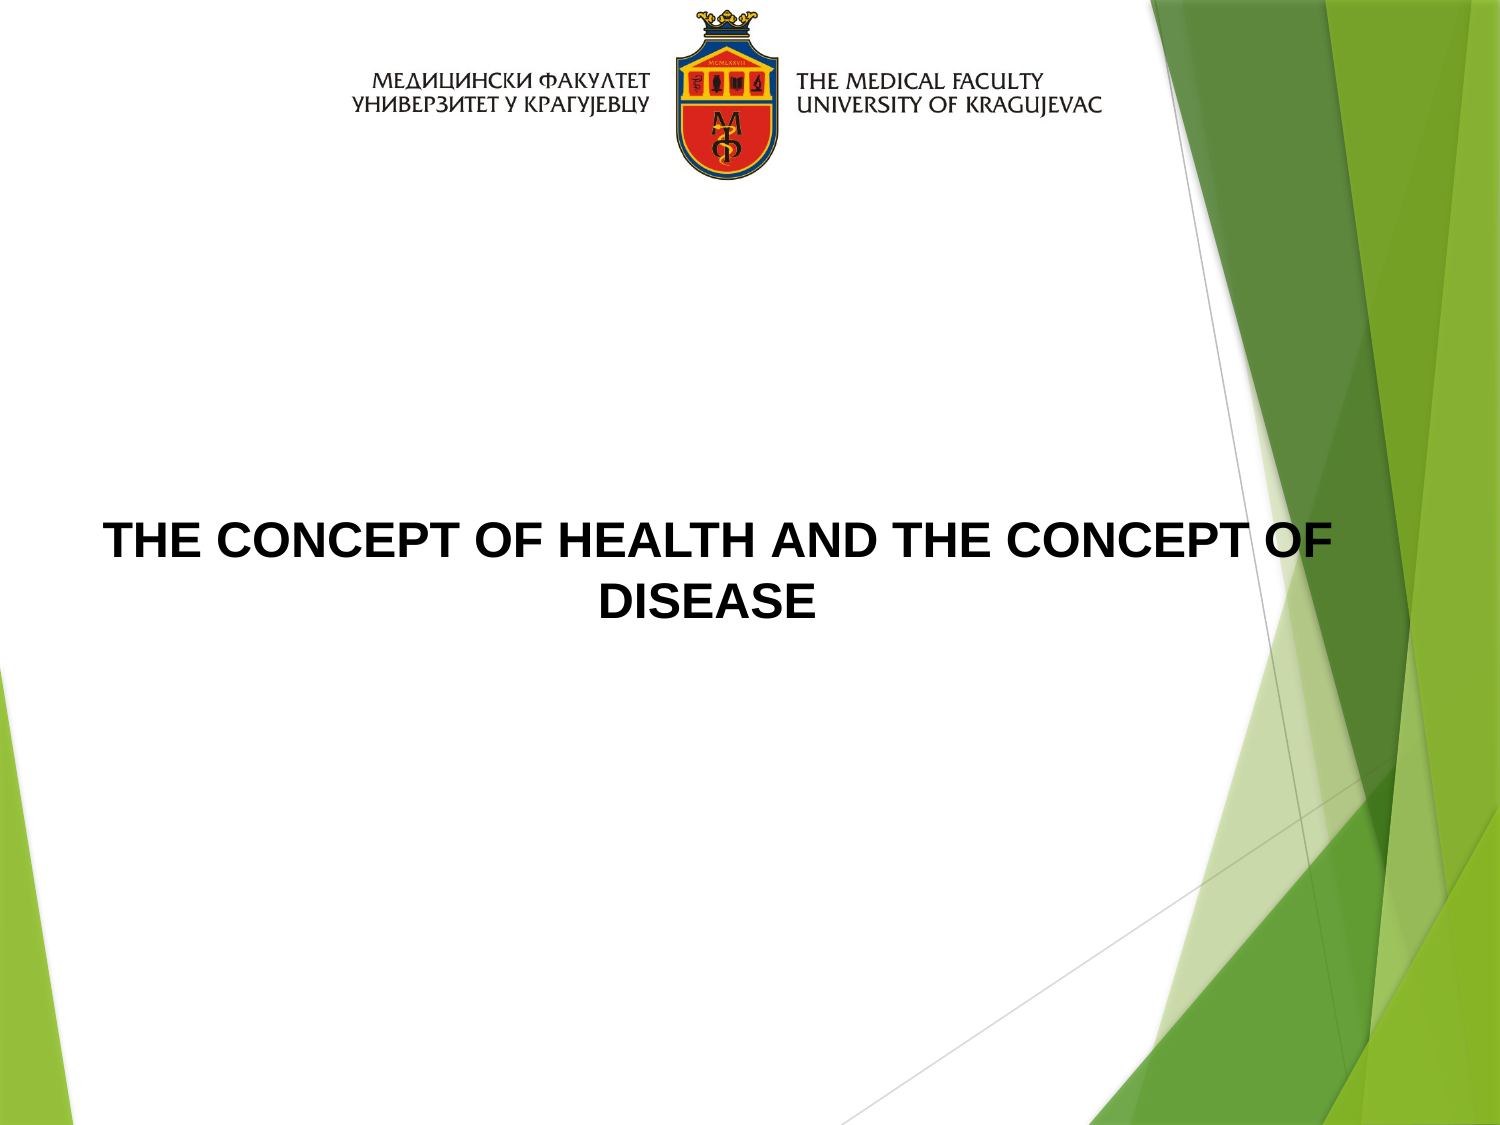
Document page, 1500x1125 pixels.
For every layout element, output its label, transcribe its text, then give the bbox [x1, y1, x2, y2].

text_box THE CONCEPT OF HEALTH AND THE CONCEPT OF DISEASE [0, 491, 1372, 1032]
picture [328, 0, 1125, 191]
